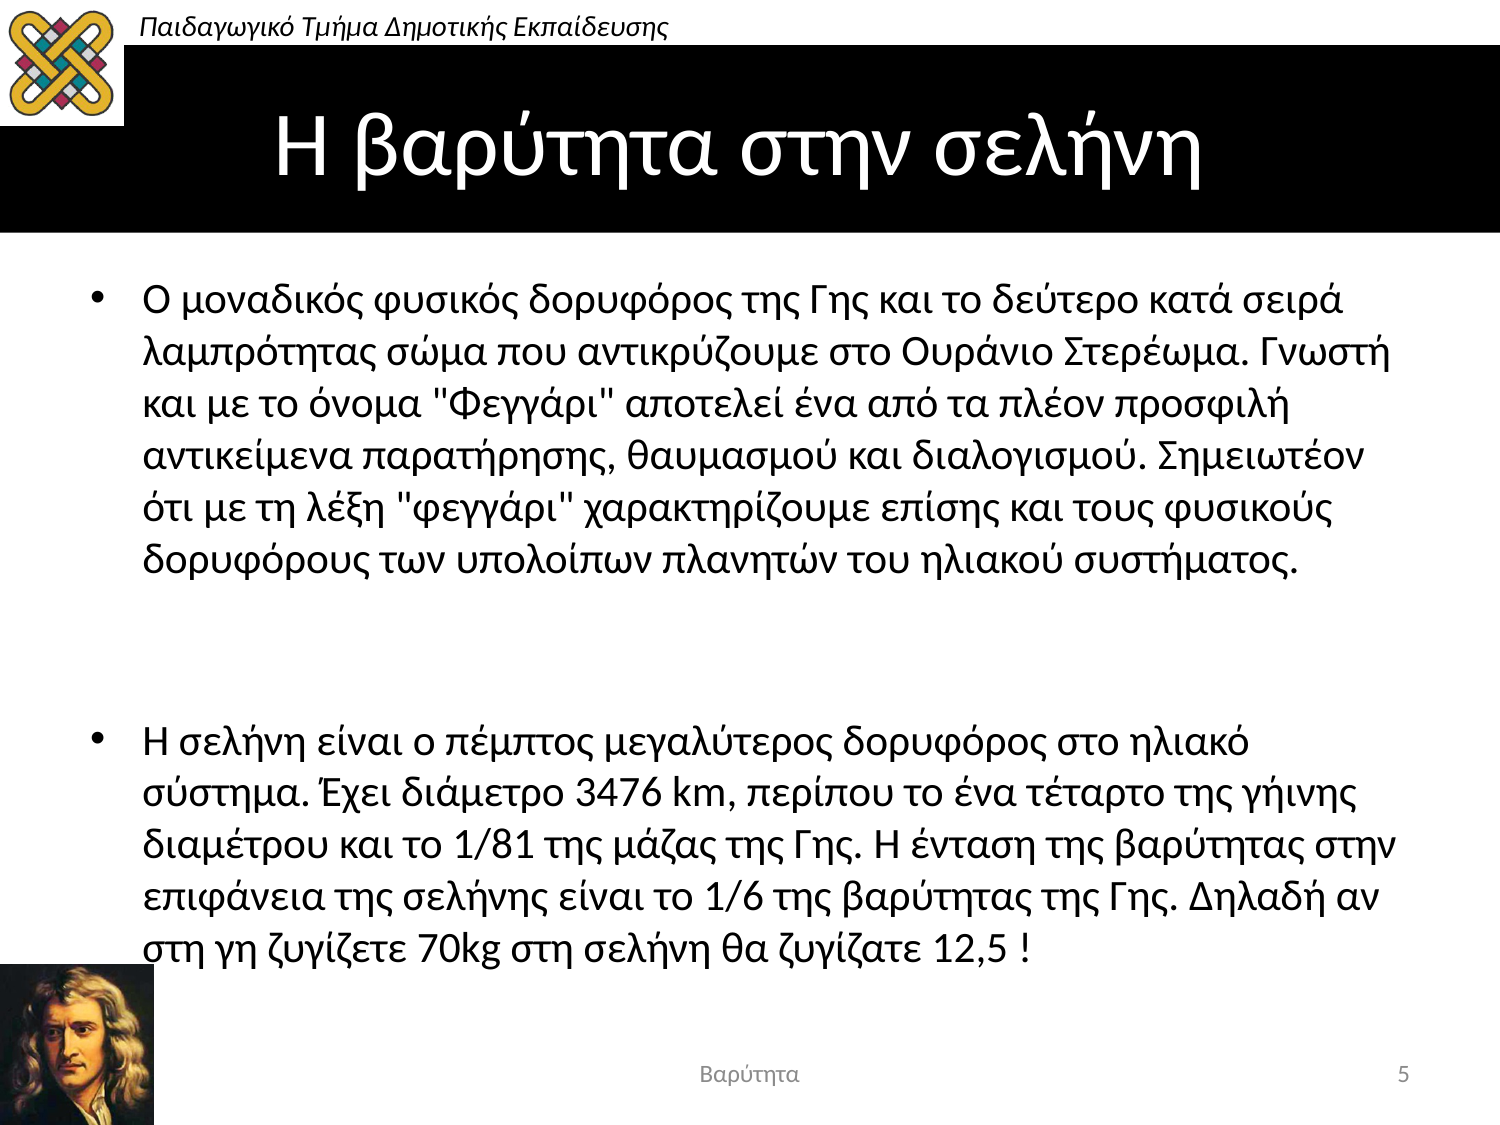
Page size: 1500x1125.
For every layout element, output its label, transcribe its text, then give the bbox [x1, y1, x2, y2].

slide_number 5 [1074, 1042, 1425, 1103]
picture [0, 963, 155, 1125]
picture [0, 0, 125, 127]
list Ο μοναδικός φυσικός δορυφόρος της Γης και το δεύτερο κατά σειρά λαμπρότητας σώμα που αντικρύζουμε στο Ουράνιο Στερέωμα. Γνωστή και με το όνομα "Φεγγάρι" αποτελεί ένα από τα πλέον προσφιλή αντικείμενα παρατήρησης, θαυμασμού και διαλογισμού. Σημειωτέον ότι με τη λέξη "φεγγάρι" χαρακτηρίζουμε επίσης και τους φυσικούς δορυφόρους των υπολοίπων πλανητών του ηλιακού συστήματος. H σελήνη είναι ο πέμπτος μεγαλύτερος δορυφόρος στο ηλιακό σύστημα. Έχει διάμετρο 3476 km, περίπου το ένα τέταρτο της γήινης διαμέτρου και το 1/81 της μάζας της Γης. Η ένταση της βαρύτητας στην επιφάνεια της σελήνης είναι το 1/6 της βαρύτητας της Γης. Δηλαδή αν στη γη ζυγίζετε 70kg στη σελήνη θα ζυγίζατε 12,5 ! [75, 262, 1425, 1005]
title Η βαρύτητα στην σελήνη [0, 45, 1500, 233]
footer Βαρύτητα [512, 1042, 988, 1103]
text_box Παιδαγωγικό Τμήμα Δημοτικής Εκπαίδευσης [126, 0, 869, 50]
